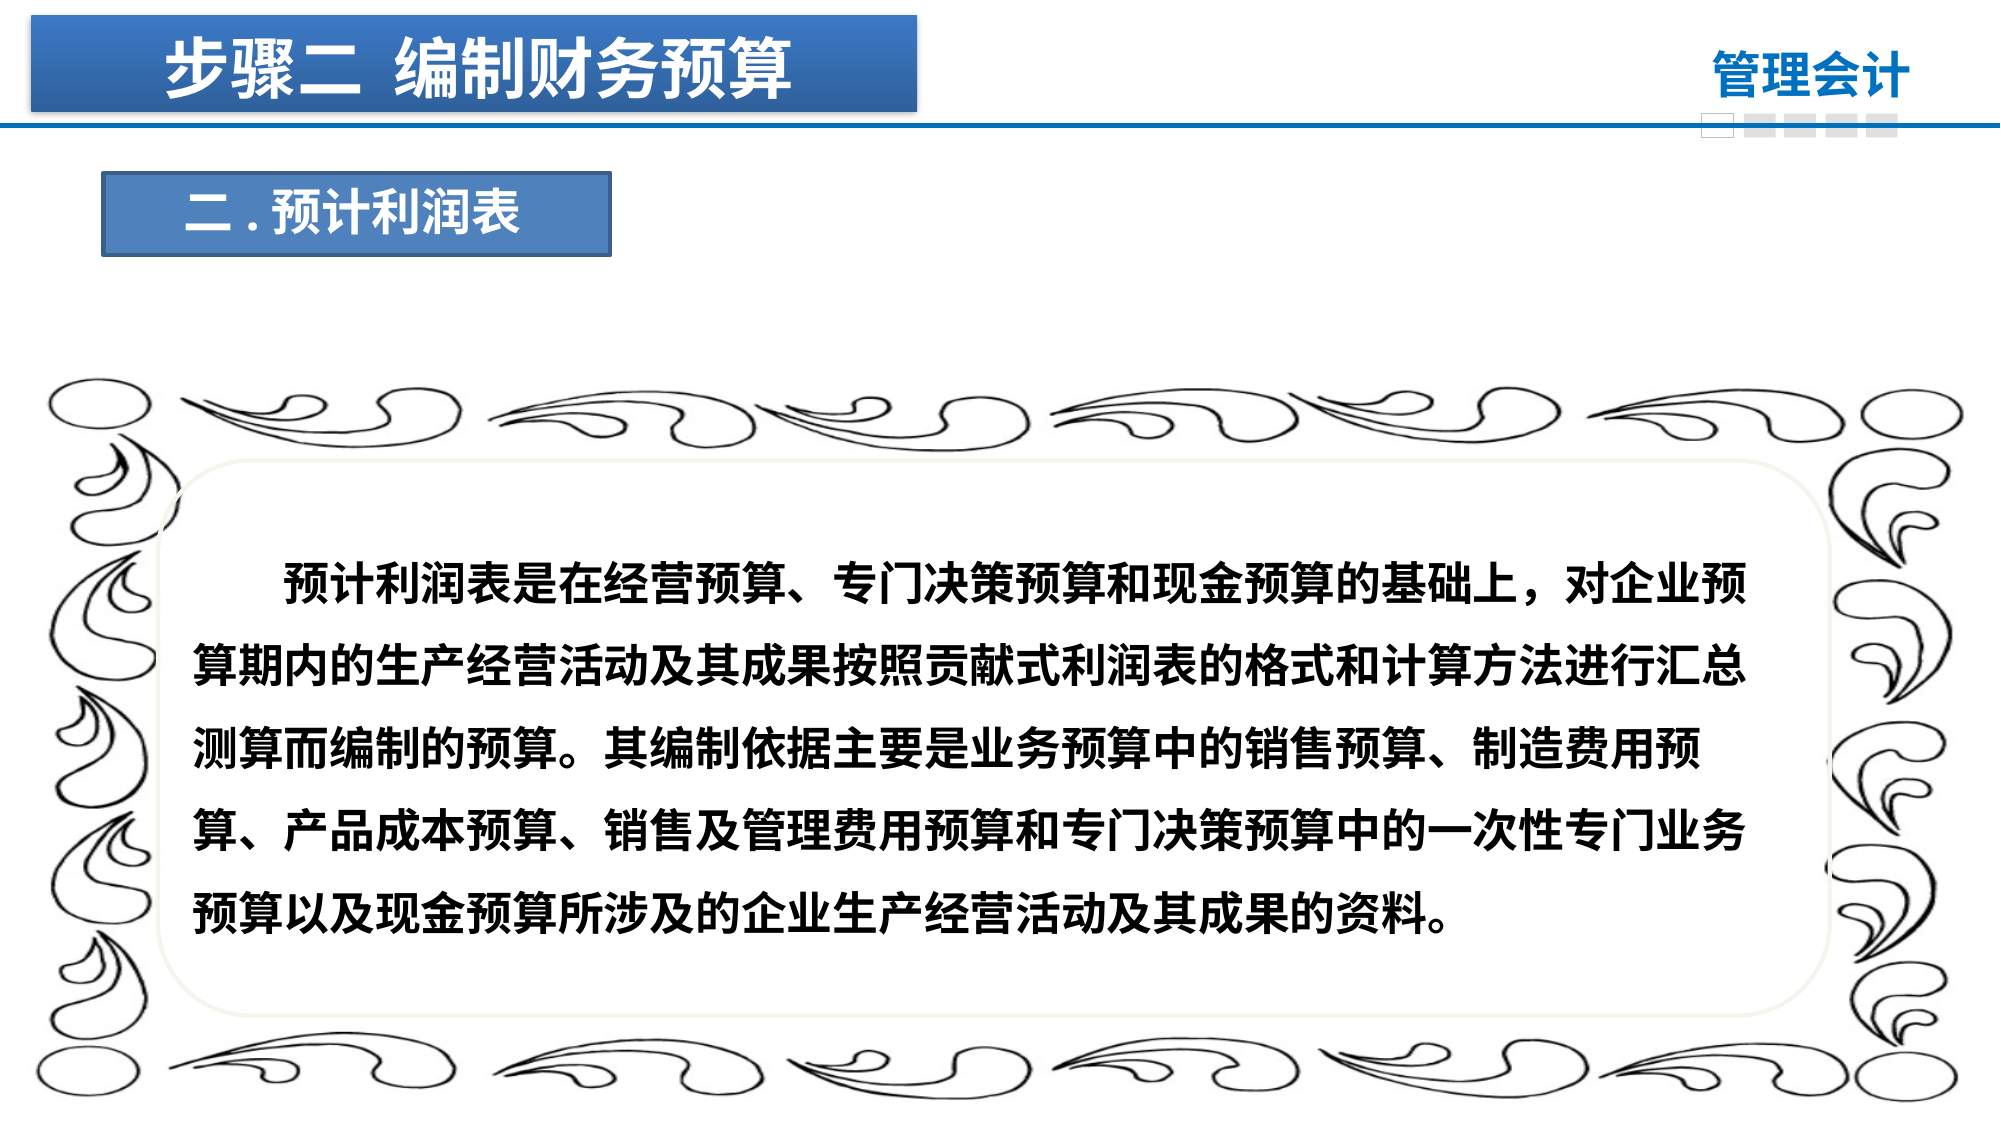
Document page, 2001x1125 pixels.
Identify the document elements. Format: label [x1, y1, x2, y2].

text_box [25, 374, 1972, 1107]
text_box [31, 14, 918, 117]
text_box [103, 172, 611, 256]
